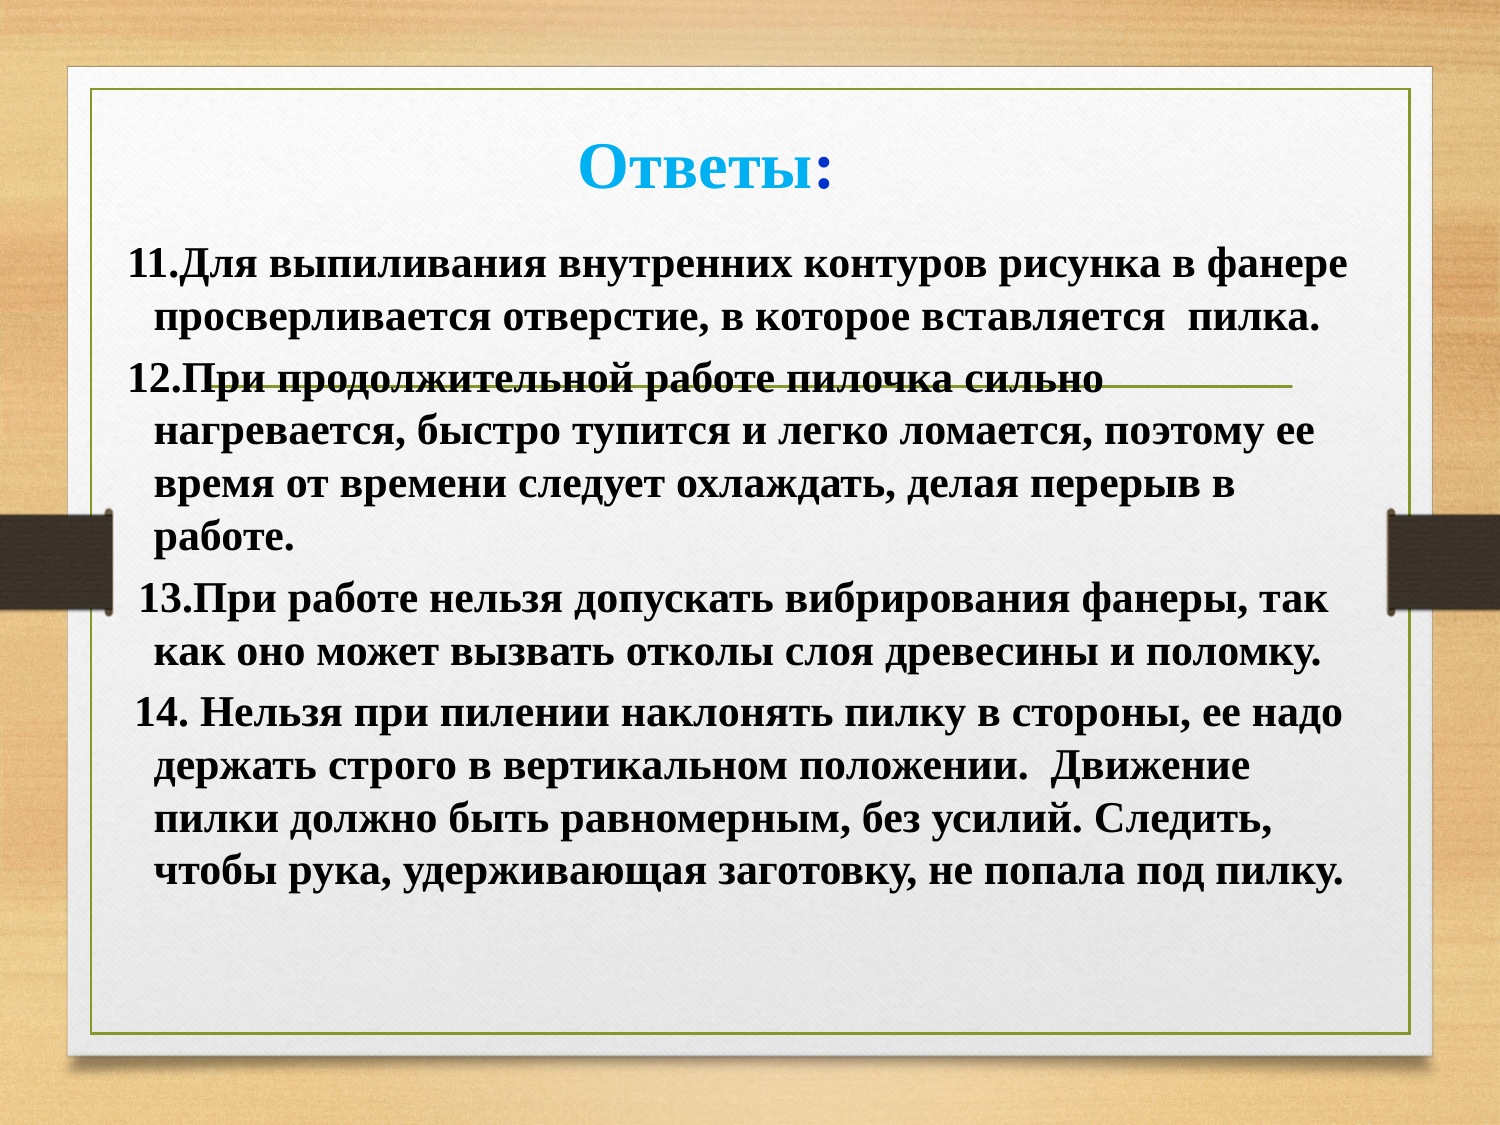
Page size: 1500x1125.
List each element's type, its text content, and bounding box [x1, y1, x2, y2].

title [88, 114, 324, 201]
list 11.Для выпиливания внутренних контуров рисунка в фанере просверливается отверстие, в которое вставляется пилка. 12.При продолжительной работе пилочка сильно нагревается, быстро тупится и легко ломается, поэтому ее время от времени следует охлаждать, делая перерыв в работе. 13.При работе нельзя допускать вибрирования фанеры, так как оно может вызвать отколы слоя древесины и поломку. 14. Нельзя при пилении наклонять пилку в стороны, ее надо держать строго в вертикальном положении. Движение пилки должно быть равномерным, без усилий. Следить, чтобы рука, удерживающая заготовку, не попала под пилку. [112, 200, 1380, 1021]
title [850, 114, 1439, 201]
picture [0, 0, 1500, 1125]
text_box Ответы: [324, 114, 850, 210]
